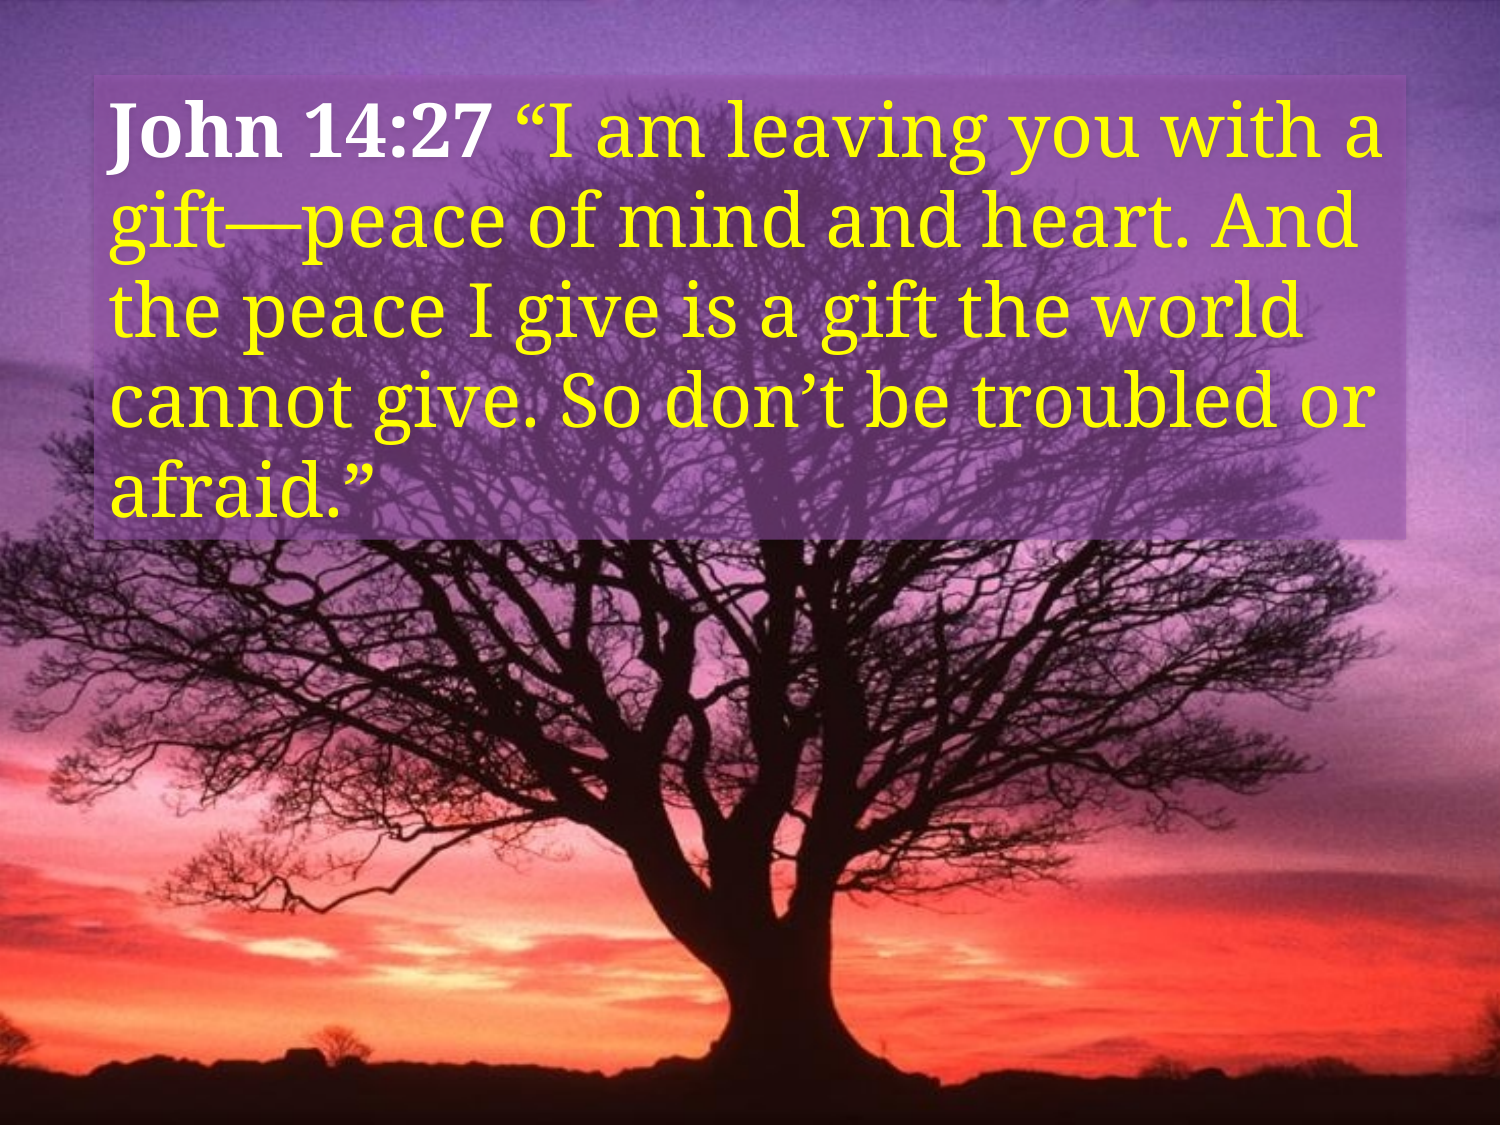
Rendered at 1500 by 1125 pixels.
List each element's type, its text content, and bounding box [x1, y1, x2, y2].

text_box John 14:27 “I am leaving you with a gift—peace of mind and heart. And the peace I give is a gift the world cannot give. So don’t be troubled or afraid.” [93, 74, 1407, 540]
picture [0, 0, 1500, 1125]
